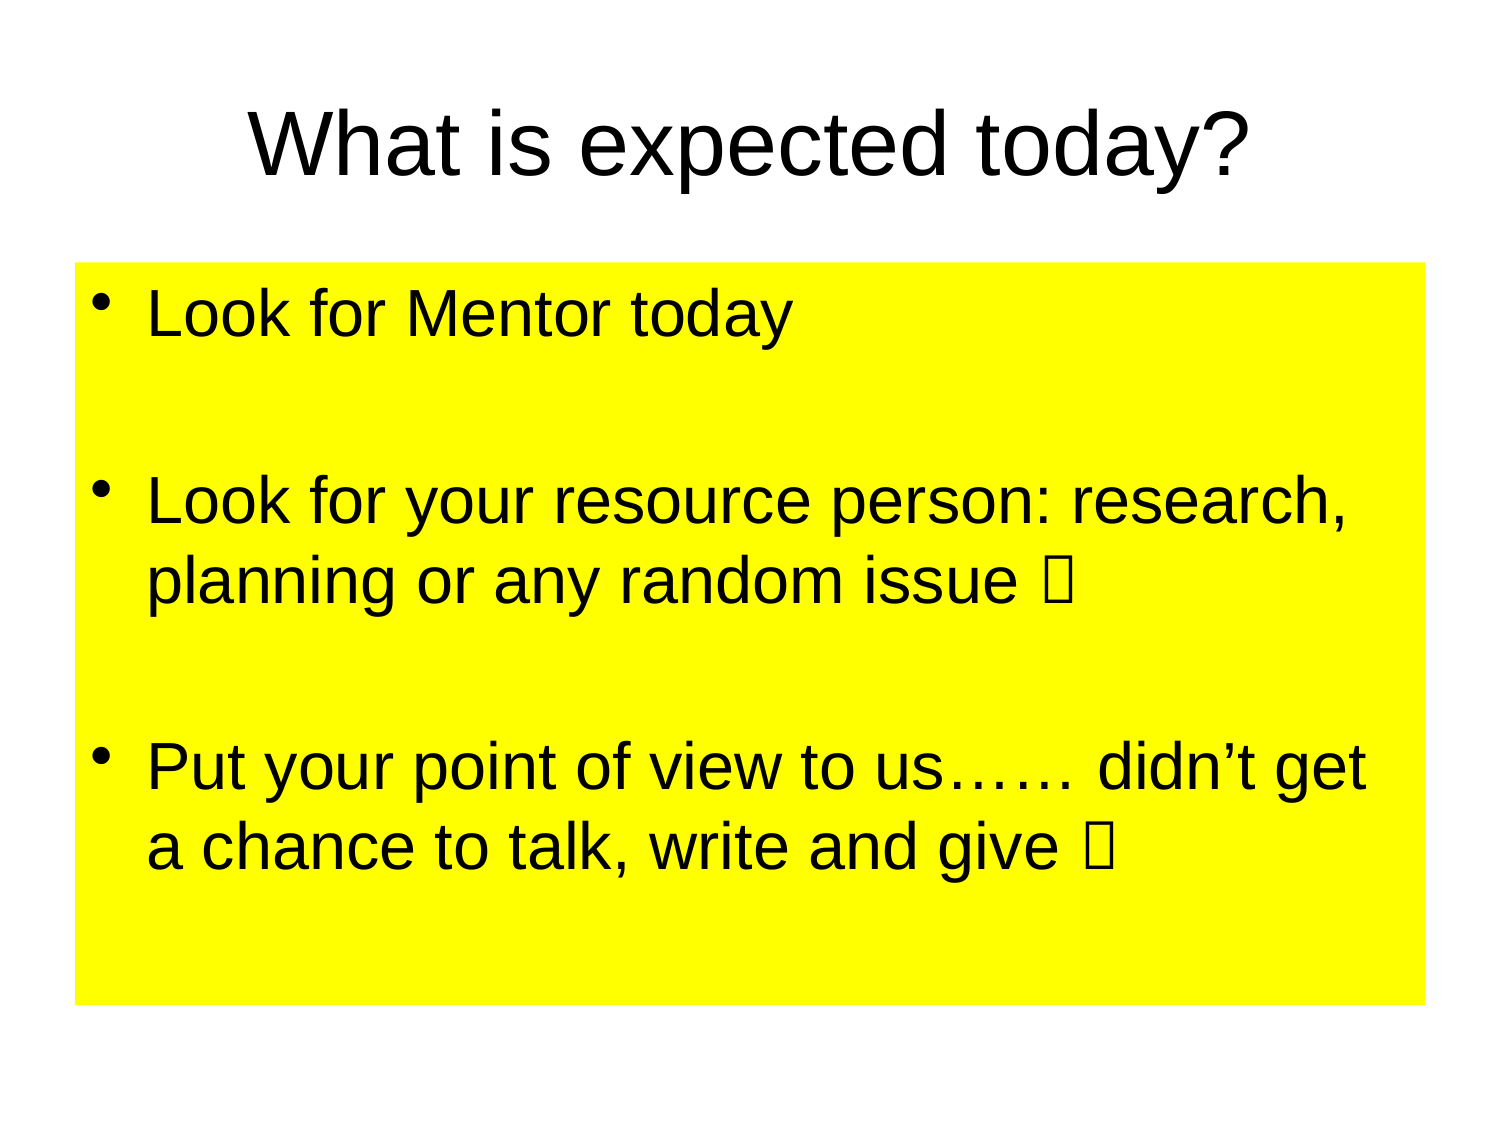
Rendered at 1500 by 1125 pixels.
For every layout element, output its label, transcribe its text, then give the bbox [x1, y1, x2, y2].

list Look for Mentor today Look for your resource person: research, planning or any random issue  Put your point of view to us…… didn’t get a chance to talk, write and give  [74, 262, 1426, 1006]
title What is expected today? [74, 44, 1426, 233]
